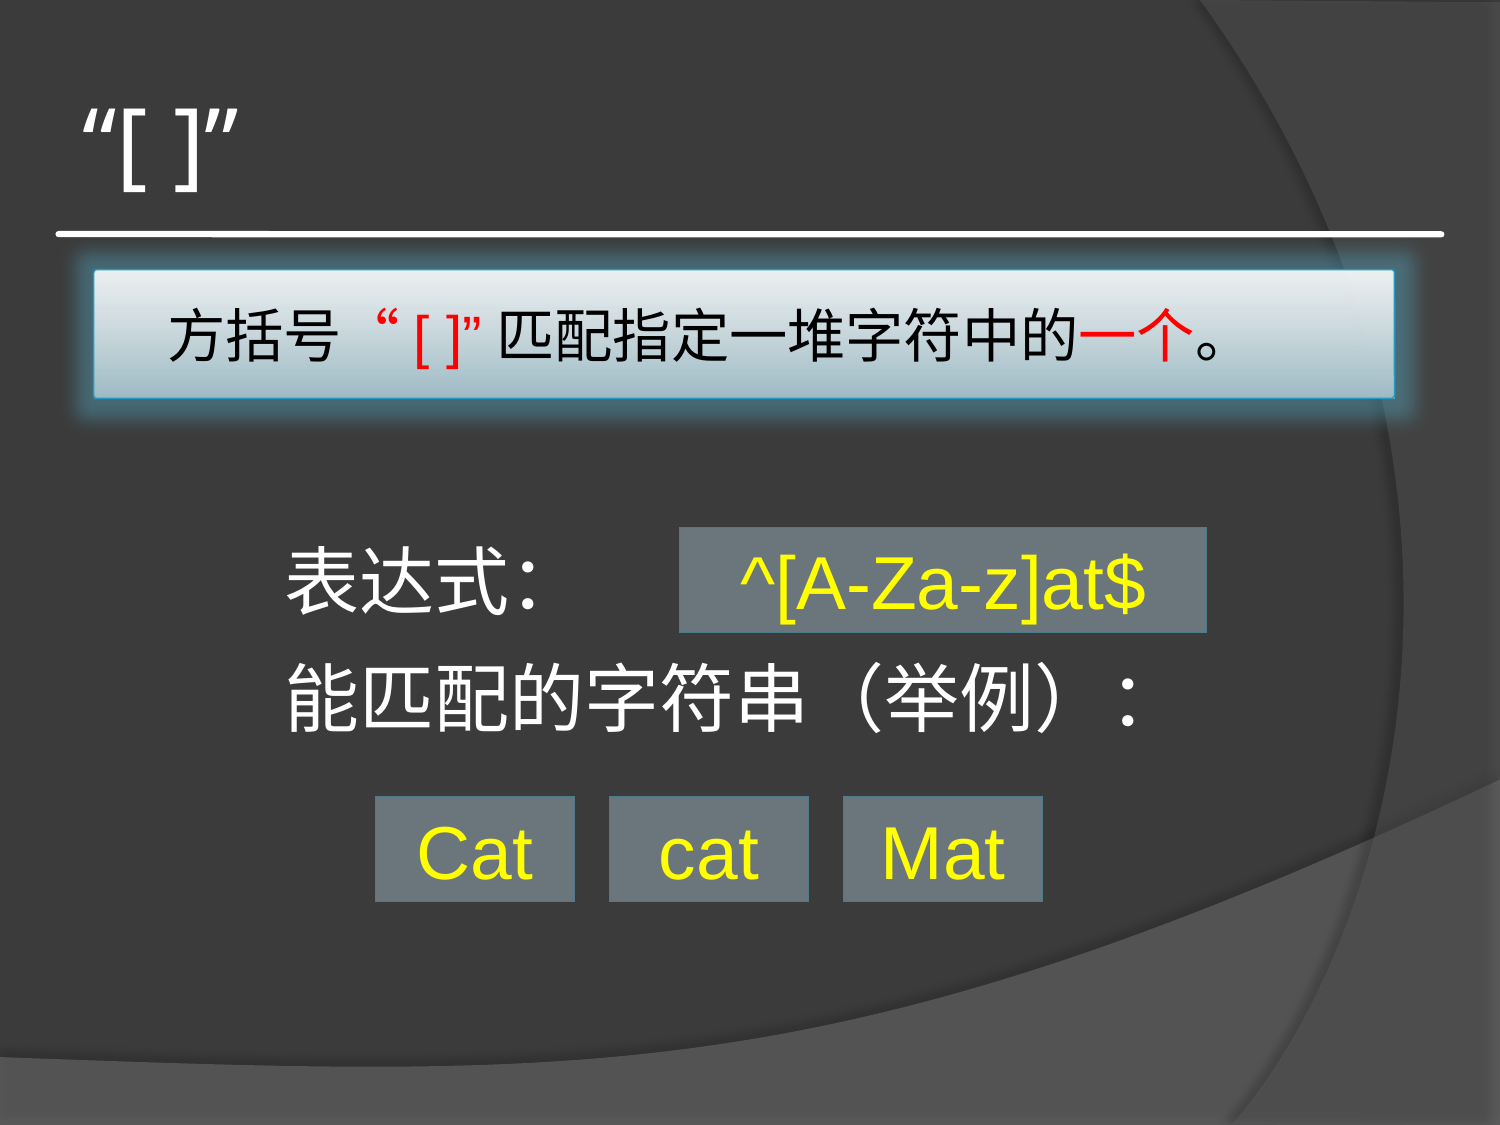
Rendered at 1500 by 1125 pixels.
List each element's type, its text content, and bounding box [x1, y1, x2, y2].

text_box [92, 268, 1396, 400]
text_box Mat [843, 796, 1043, 902]
text_box cat [609, 796, 809, 902]
text_box 能匹配的字符串（举例）： [269, 644, 1172, 750]
text_box 方括号“[ ]”匹配指定一堆字符中的一个。 [152, 291, 1325, 377]
text_box ^[A-Za-z]at$ [679, 527, 1207, 633]
title “[ ]” [75, 45, 1300, 225]
text_box 表达式： [269, 527, 610, 633]
text_box Cat [375, 796, 575, 902]
